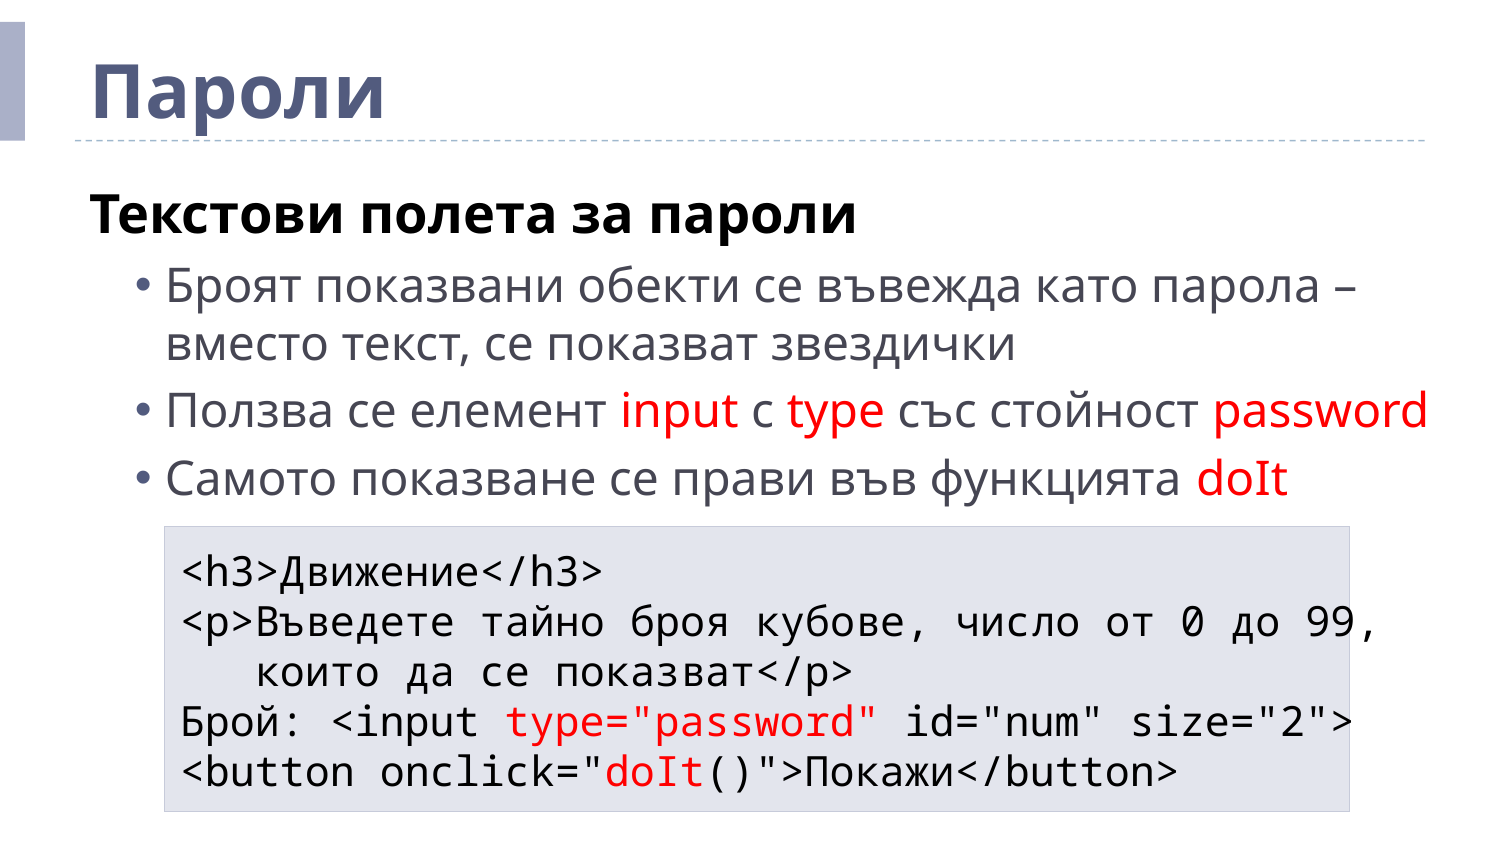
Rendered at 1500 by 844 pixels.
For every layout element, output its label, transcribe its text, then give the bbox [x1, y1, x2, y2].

title Пароли [75, 18, 1475, 141]
text_box <h3>Движение</h3> <p>Въведете тайно броя кубове, число от 0 до 99, които да се показват</p> Брой: <input type="password" id="num" size="2"> <button onclick="doIt()">Покажи</button> [164, 526, 1350, 812]
list Текстови полета за пароли Броят показвани обекти се въвежда като парола – вместо текст, се показват звездички Ползва се елемент input с type със стойност password Самото показване се прави във функцията doIt [75, 171, 1475, 835]
